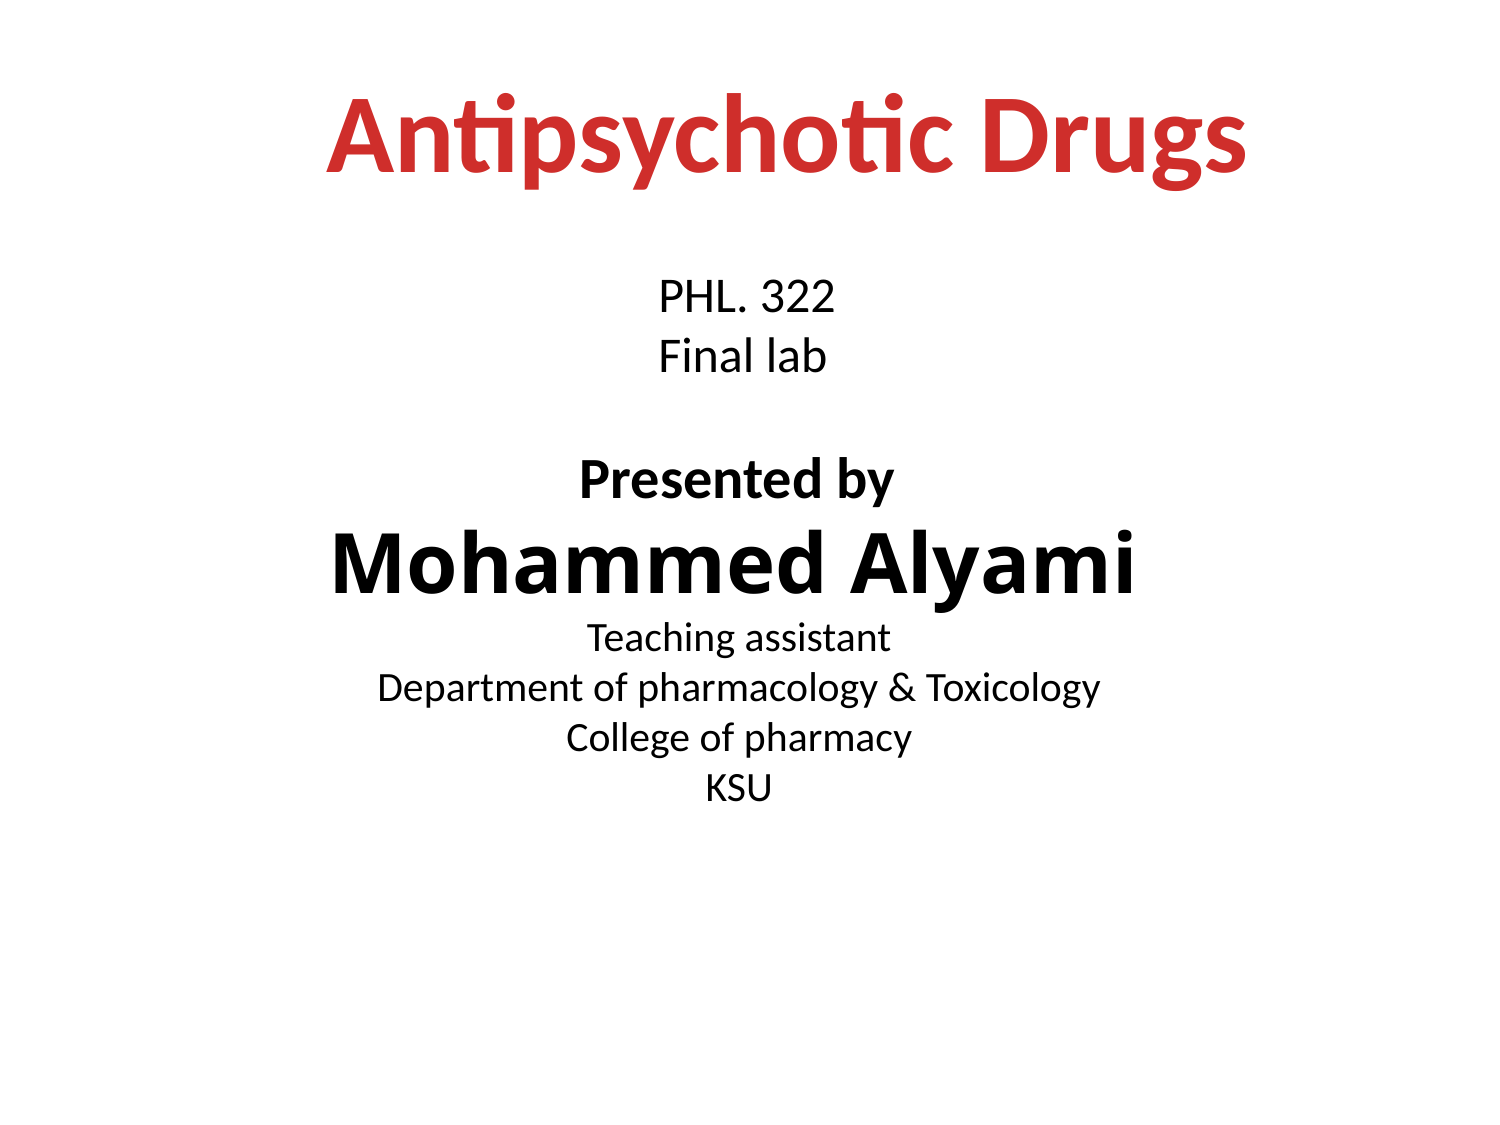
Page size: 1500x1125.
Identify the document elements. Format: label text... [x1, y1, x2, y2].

text_box Presented by Mohammed Alyami Teaching assistant Department of pharmacology & Toxicology College of pharmacy KSU [194, 432, 1294, 818]
text_box PHL. 322 Final lab [643, 255, 880, 390]
text_box Antipsychotic Drugs [281, 52, 1265, 203]
